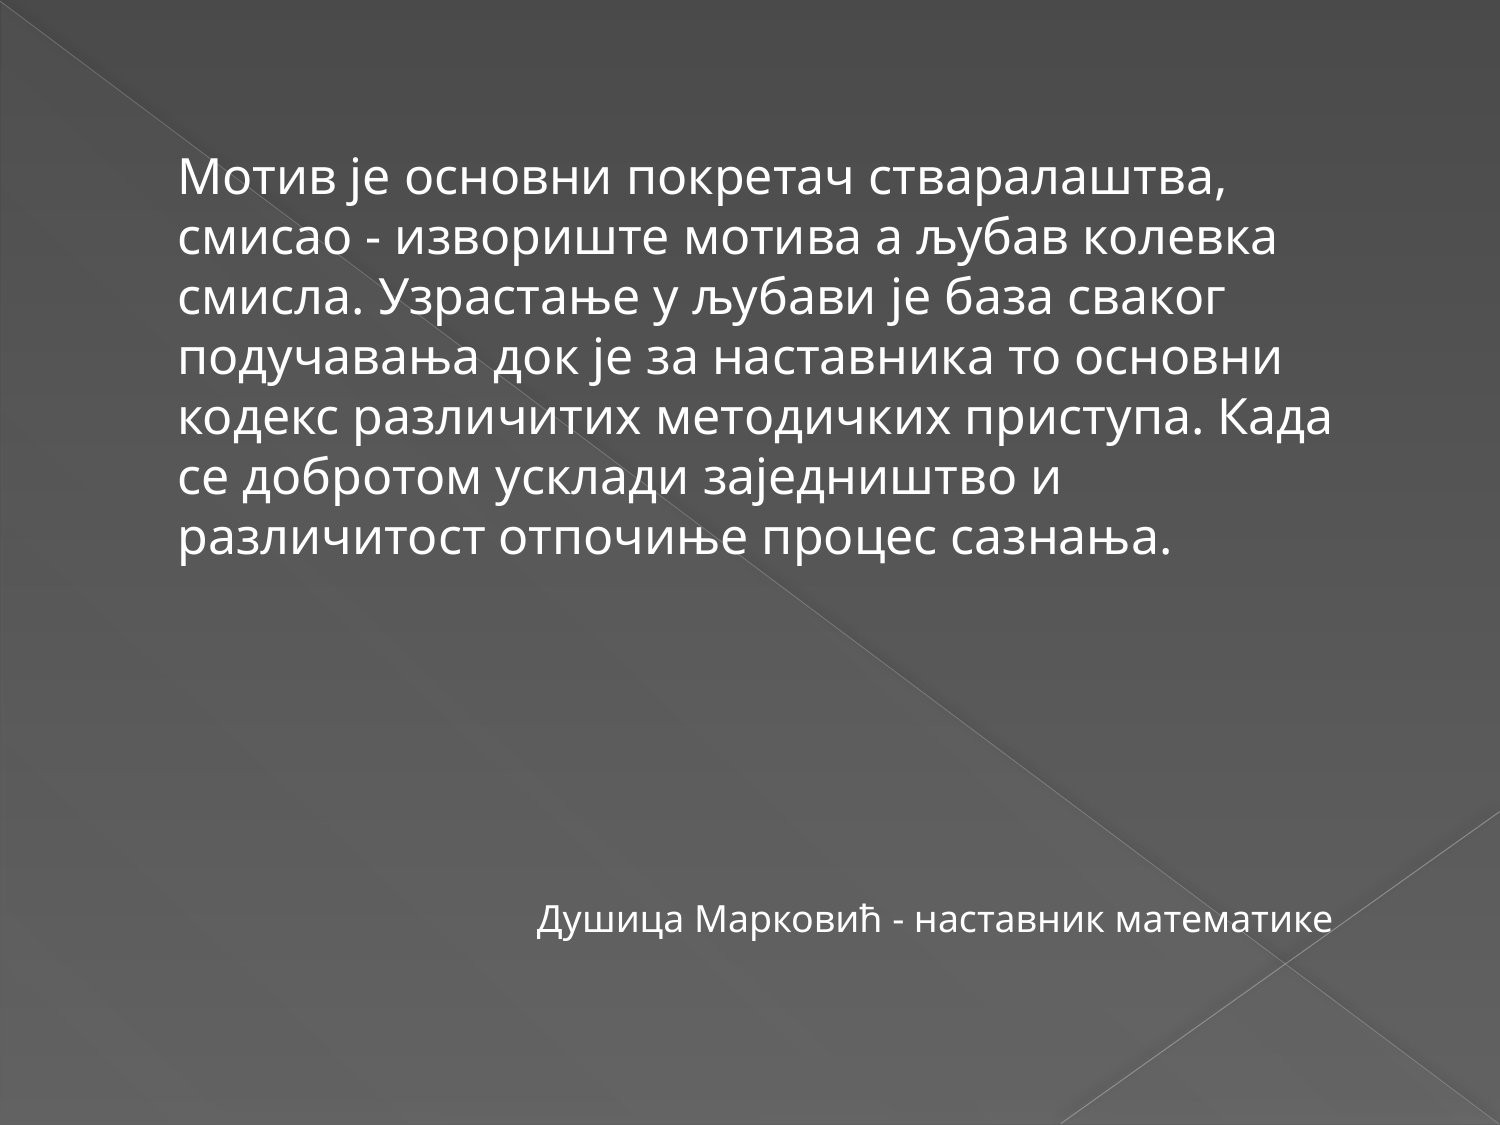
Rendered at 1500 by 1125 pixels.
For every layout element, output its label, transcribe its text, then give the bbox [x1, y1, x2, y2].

text_box Мотив је основни покретач стваралаштва, смисао - извориште мотива а љубав колевка смисла. Узрастање у љубави је база сваког подучавања док је за наставника то основни кодекс различитих методичких приступа. Када се добротом усклади заједништво и различитост отпочиње процес сазнања. [162, 137, 1350, 693]
text_box Душица Марковић - наставник математике dusicamarkovic33@hotmail.com [512, 887, 1500, 1125]
